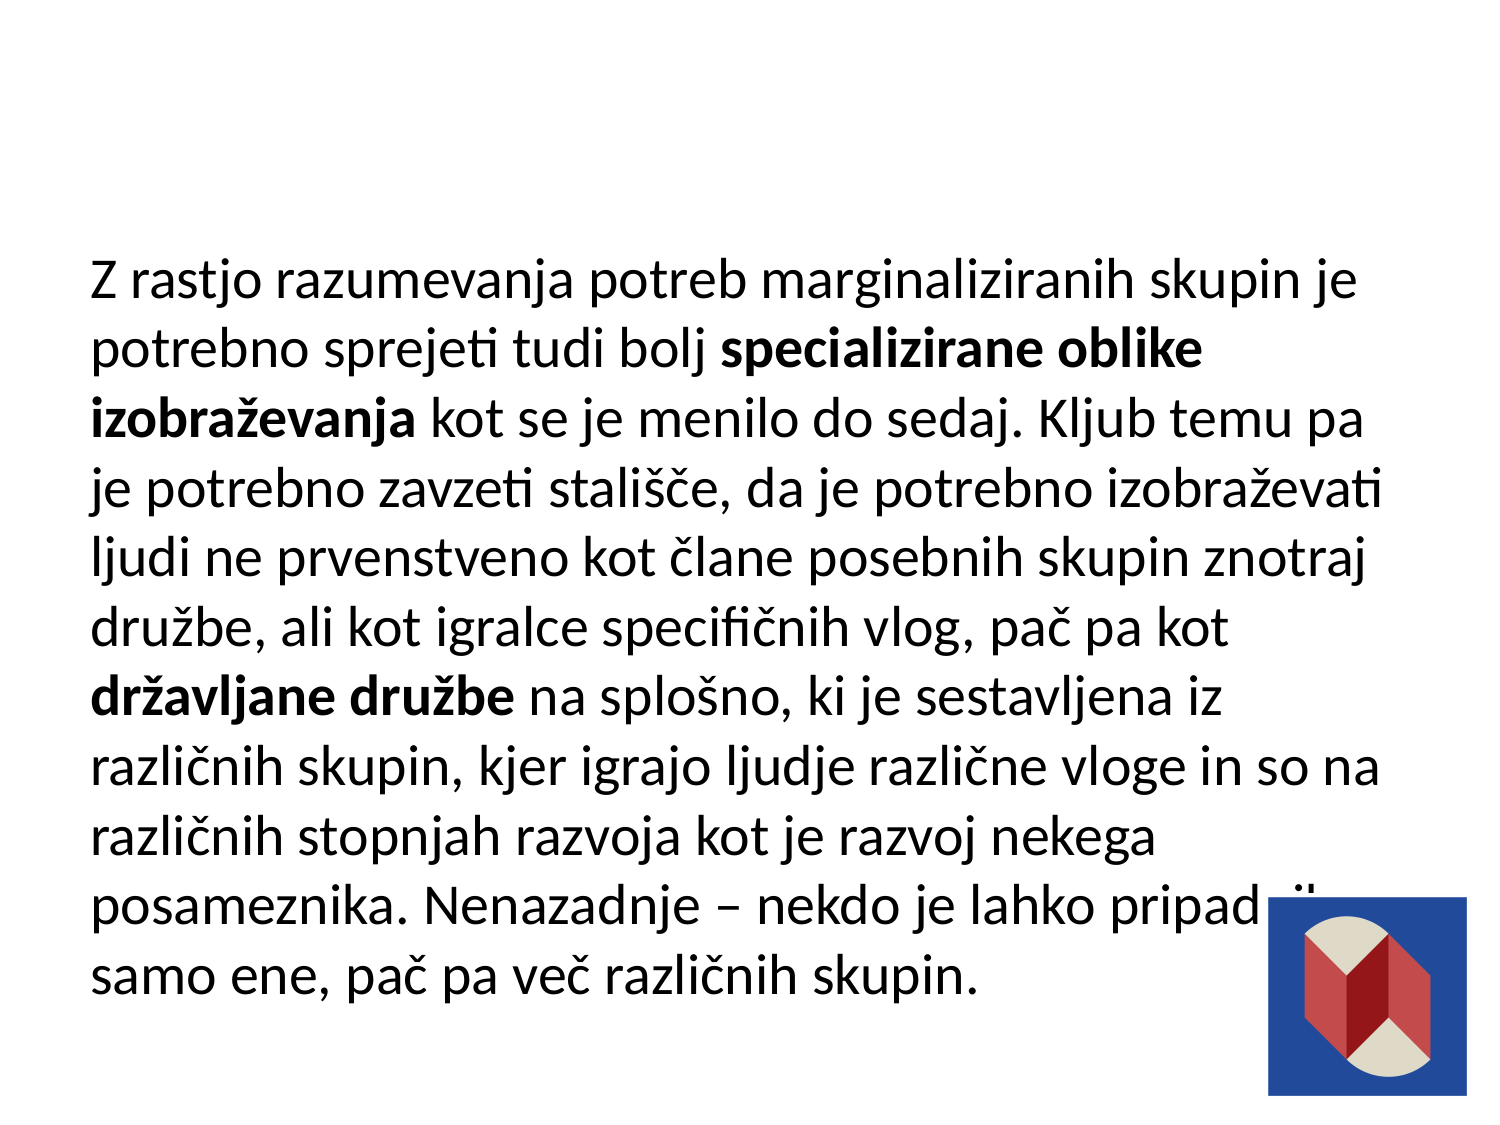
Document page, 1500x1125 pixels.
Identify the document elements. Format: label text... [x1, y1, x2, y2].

list Z rastjo razumevanja potreb marginaliziranih skupin je potrebno sprejeti tudi bolj specializirane oblike izobraževanja kot se je menilo do sedaj. Kljub temu pa je potrebno zavzeti stališče, da je potrebno izobraževati ljudi ne prvenstveno kot člane posebnih skupin znotraj družbe, ali kot igralce specifičnih vlog, pač pa kot državljane družbe na splošno, ki je sestavljena iz različnih skupin, kjer igrajo ljudje različne vloge in so na različnih stopnjah razvoja kot je razvoj nekega posameznika. Nenazadnje – nekdo je lahko pripadnik ne samo ene, pač pa več različnih skupin. [75, 232, 1425, 1024]
picture [1264, 892, 1471, 1100]
